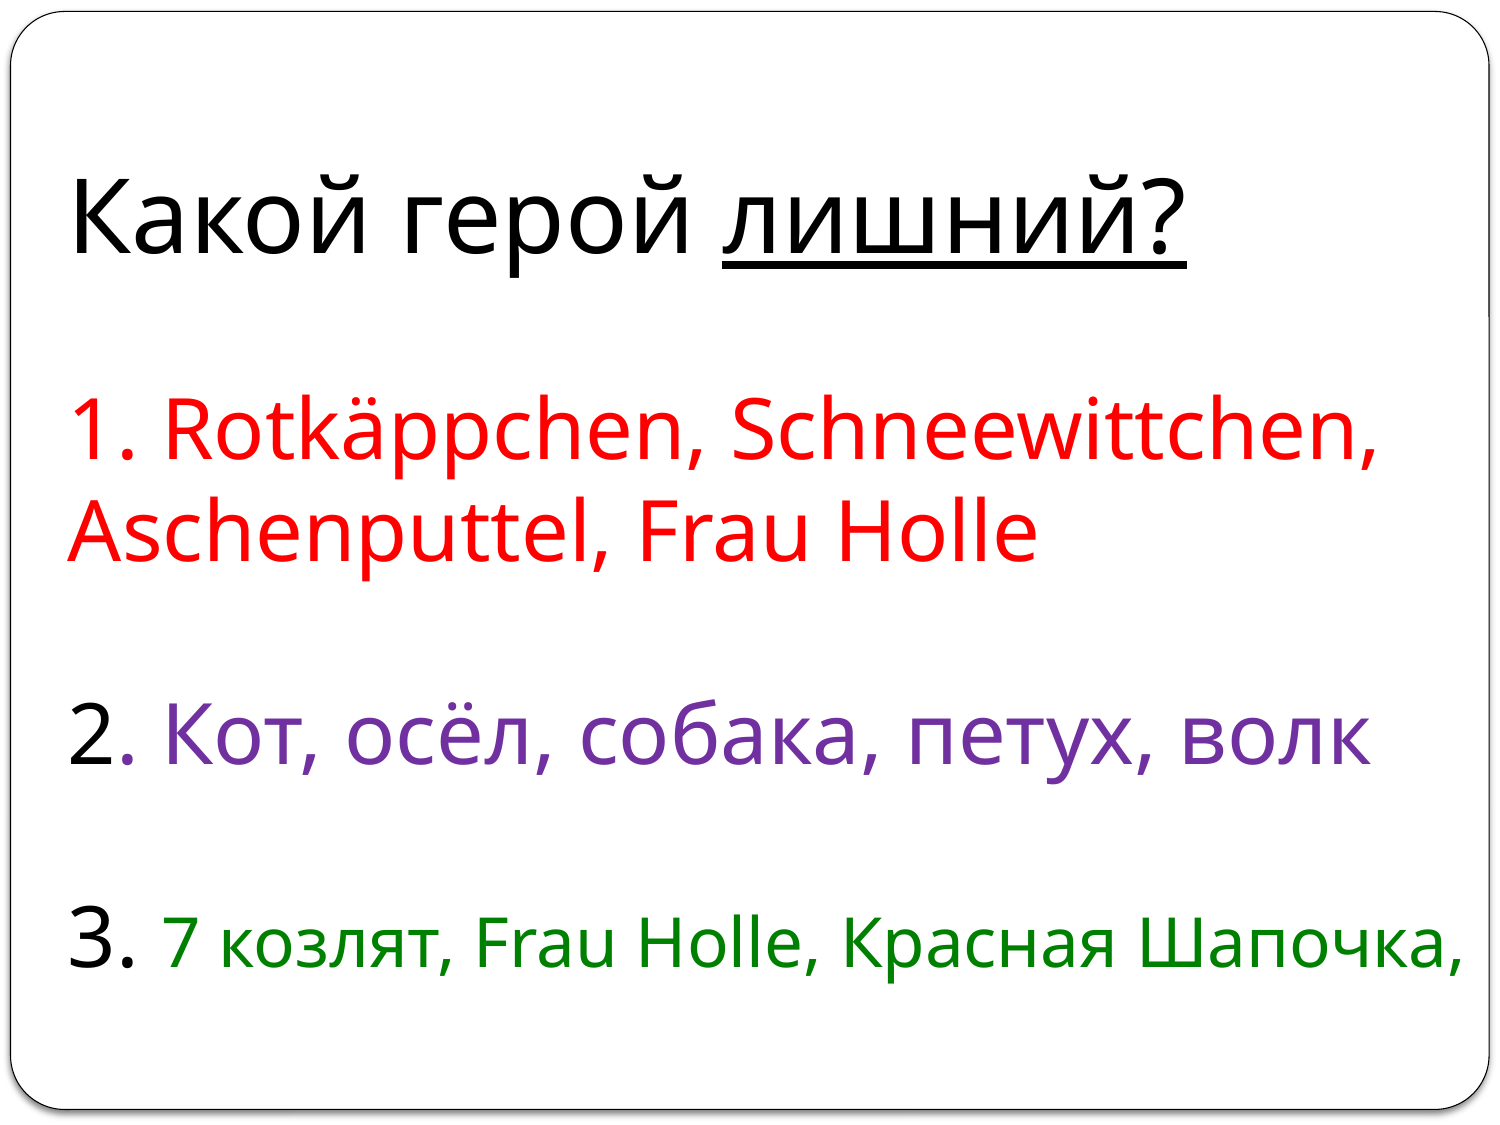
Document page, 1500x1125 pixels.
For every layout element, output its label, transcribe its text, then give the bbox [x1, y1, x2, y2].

title Какой герой лишний? 1. Rotkäppchen, Schneewittchen, Aschenputtel, Frau Holle 2. Кот, осёл, собака, петух, волк 3. 7 козлят, Frau Holle, Красная Шапочка, [53, 0, 1500, 1000]
